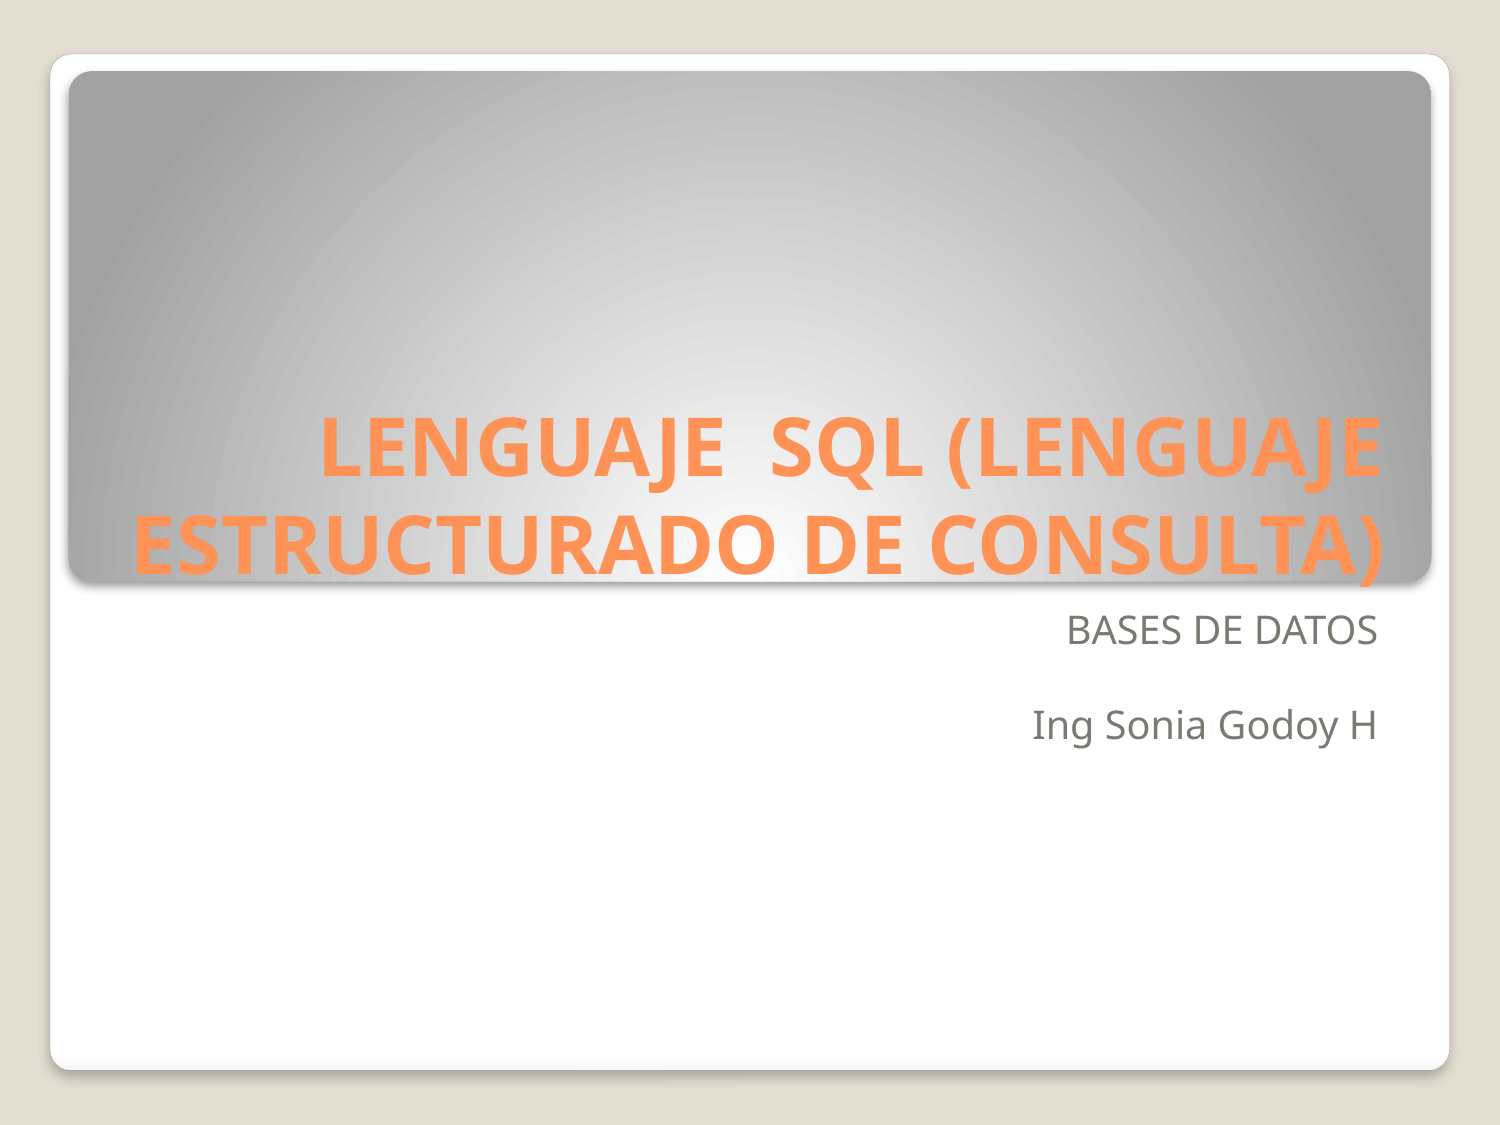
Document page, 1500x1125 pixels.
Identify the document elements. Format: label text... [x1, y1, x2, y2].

title LENGUAJE SQL (LENGUAJE ESTRUCTURADO DE CONSULTA) [118, 298, 1394, 599]
subtitle BASES DE DATOS Ing Sonia Godoy H [118, 604, 1394, 755]
